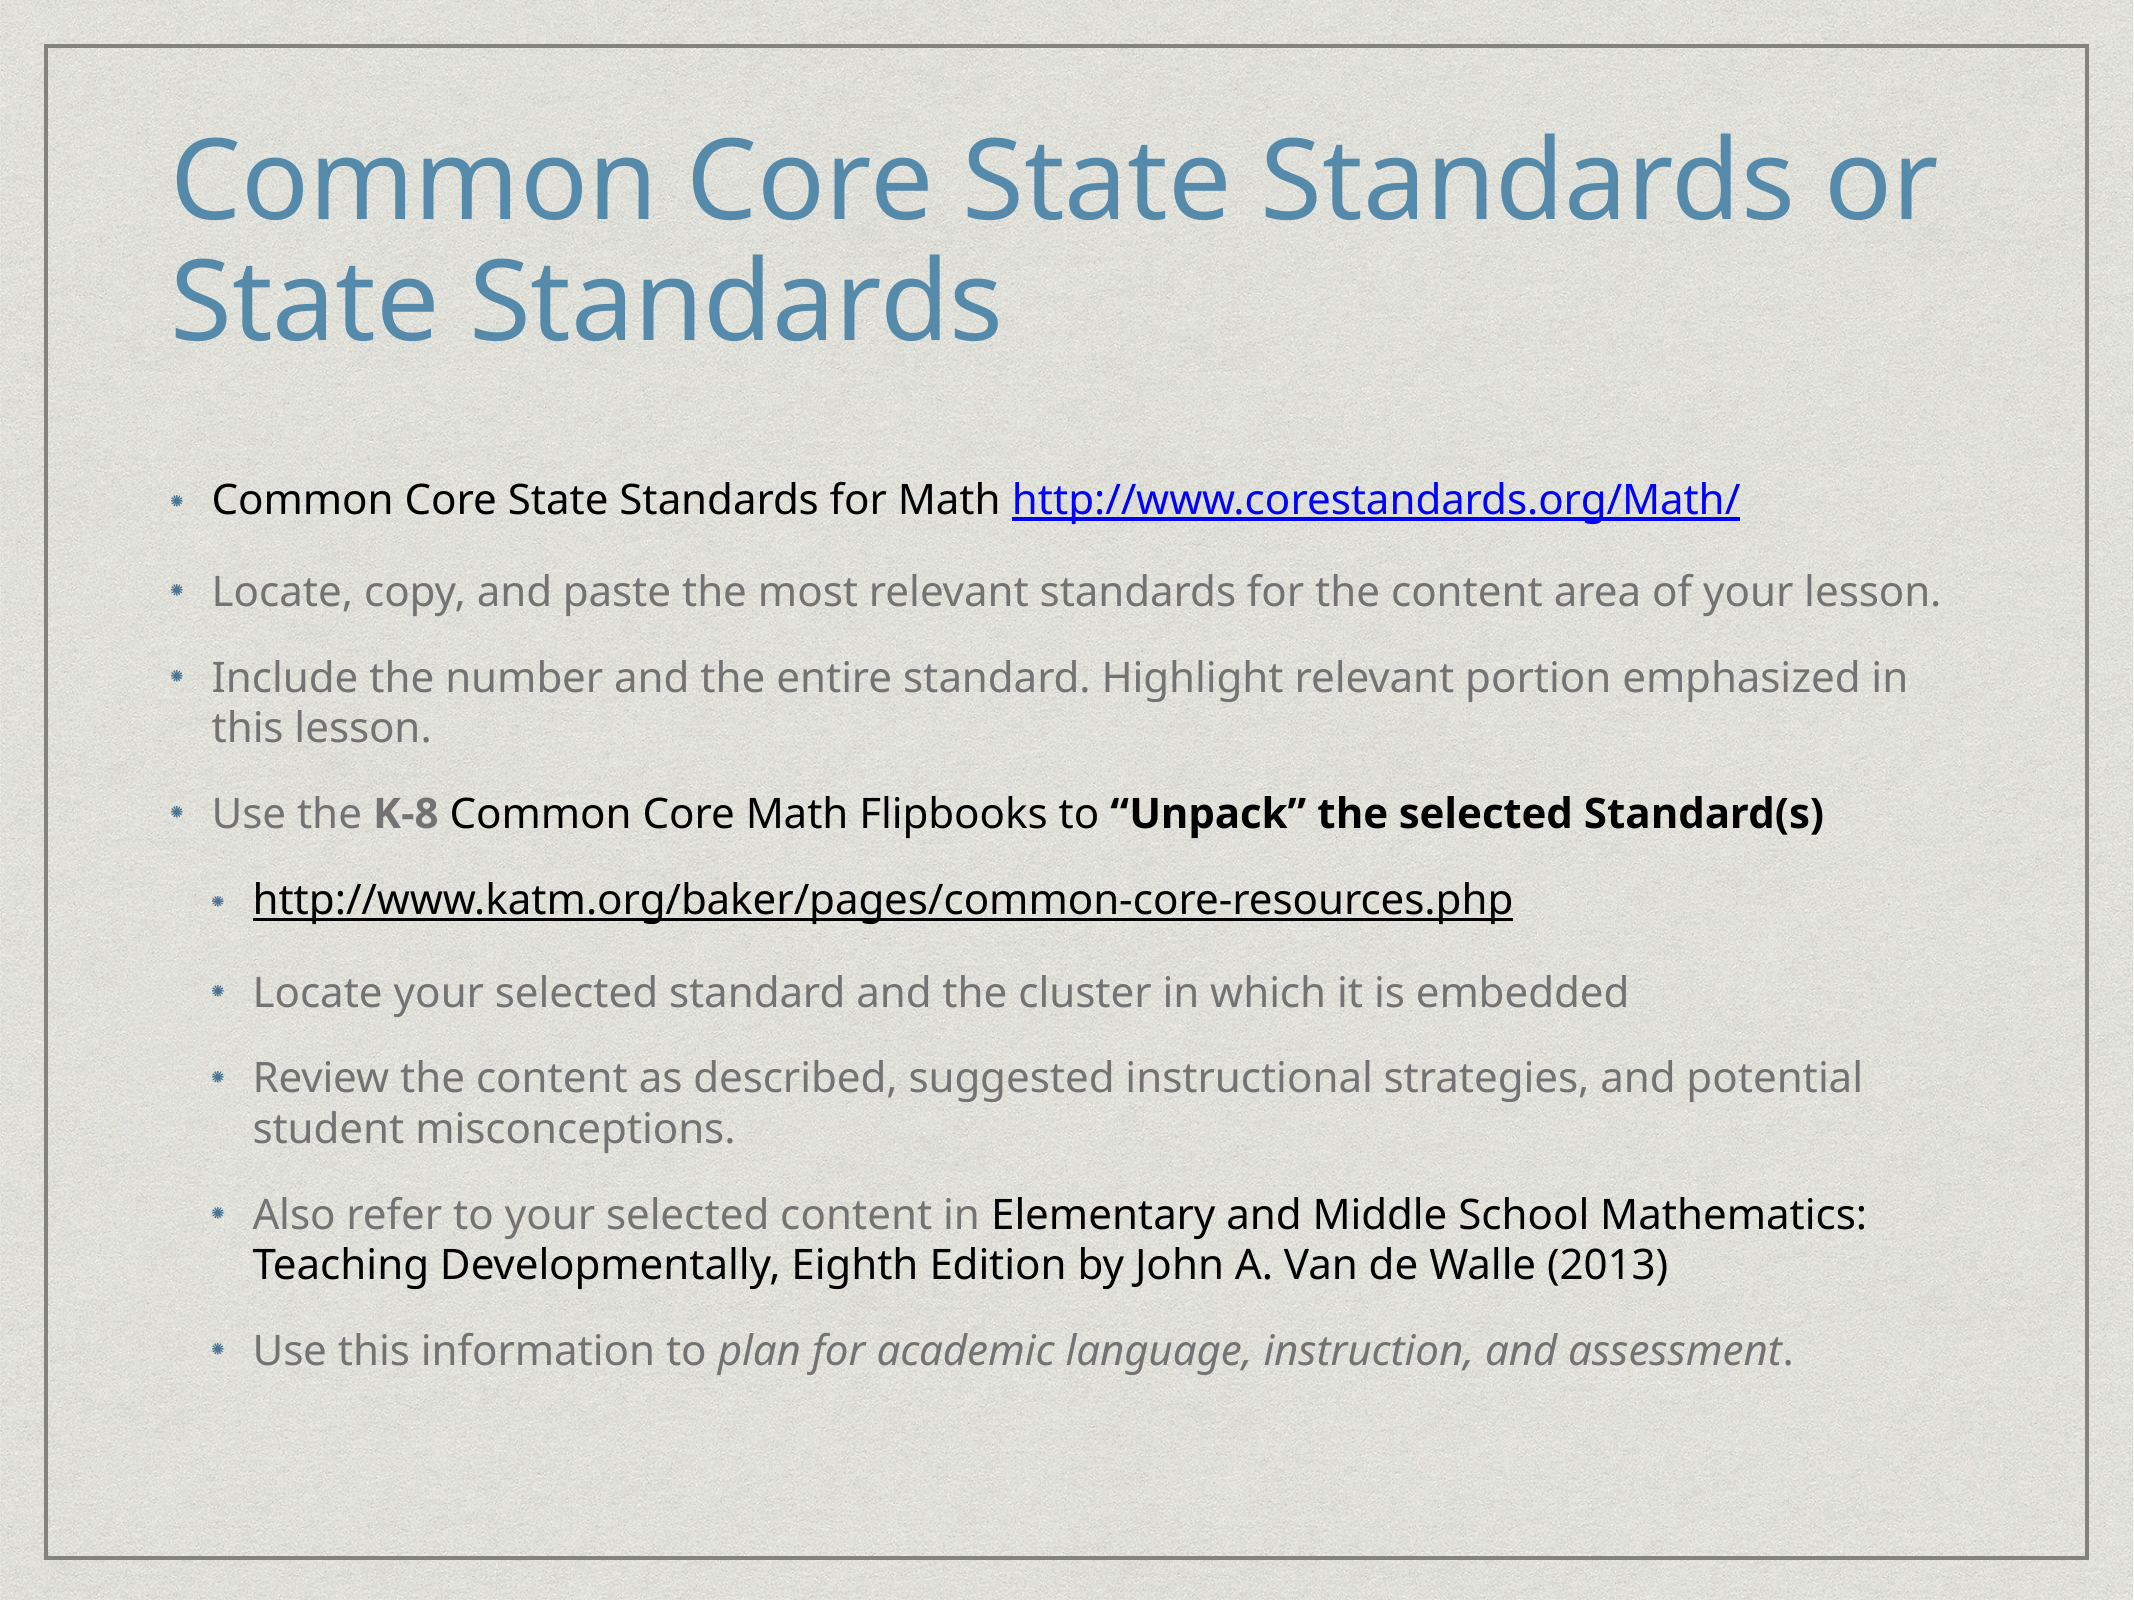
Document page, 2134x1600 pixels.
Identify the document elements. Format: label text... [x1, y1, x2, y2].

list Common Core State Standards for Math http://www.corestandards.org/Math/ Locate, copy, and paste the most relevant standards for the content area of your lesson. Include the number and the entire standard. Highlight relevant portion emphasized in this lesson. Use the K-8 Common Core Math Flipbooks to “Unpack” the selected Standard(s) http://www.katm.org/baker/pages/common-core-resources.php Locate your selected standard and the cluster in which it is embedded Review the content as described, suggested instructional strategies, and potential student misconceptions. Also refer to your selected content in Elementary and Middle School Mathematics: Teaching Developmentally, Eighth Edition by John A. Van de Walle (2013) Use this information to plan for academic language, instruction, and assessment. [170, 453, 1963, 1393]
picture [0, 0, 2134, 1600]
title Common Core State Standards or State Standards [170, 43, 1963, 445]
